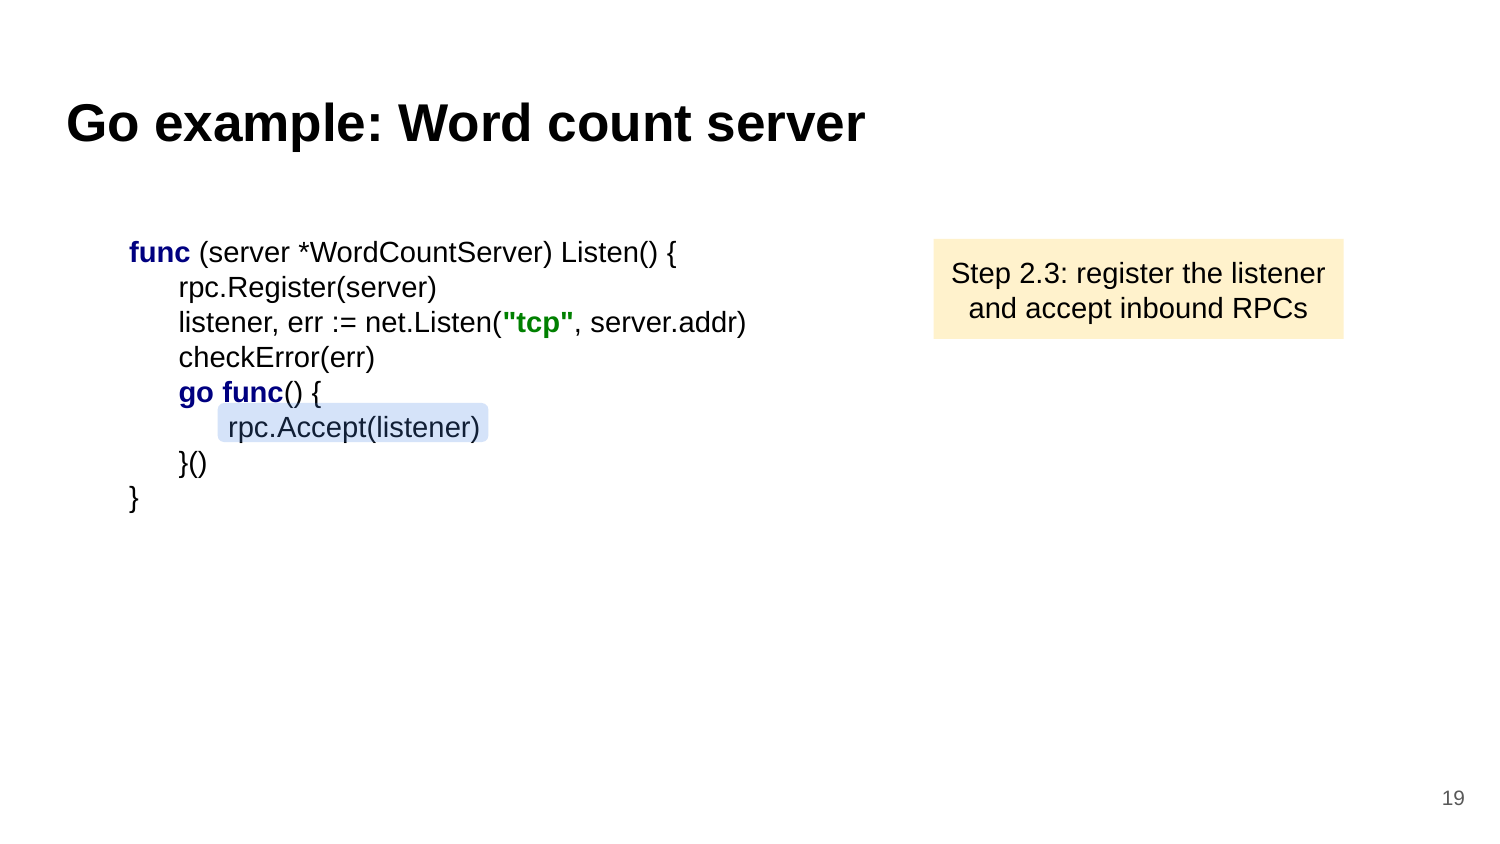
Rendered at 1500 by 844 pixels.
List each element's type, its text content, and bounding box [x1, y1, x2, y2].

text_box Step 2.3: register the listener and accept inbound RPCs [933, 238, 1344, 339]
slide_number 19 [1389, 764, 1480, 830]
text_box func (server *WordCountServer) Listen() { rpc.Register(server) listener, err := net.Listen("tcp", server.addr) checkError(err) go func() { rpc.Accept(listener) }() } [114, 218, 891, 604]
title Go example: Word count server [51, 72, 1449, 167]
text_box [217, 402, 489, 443]
